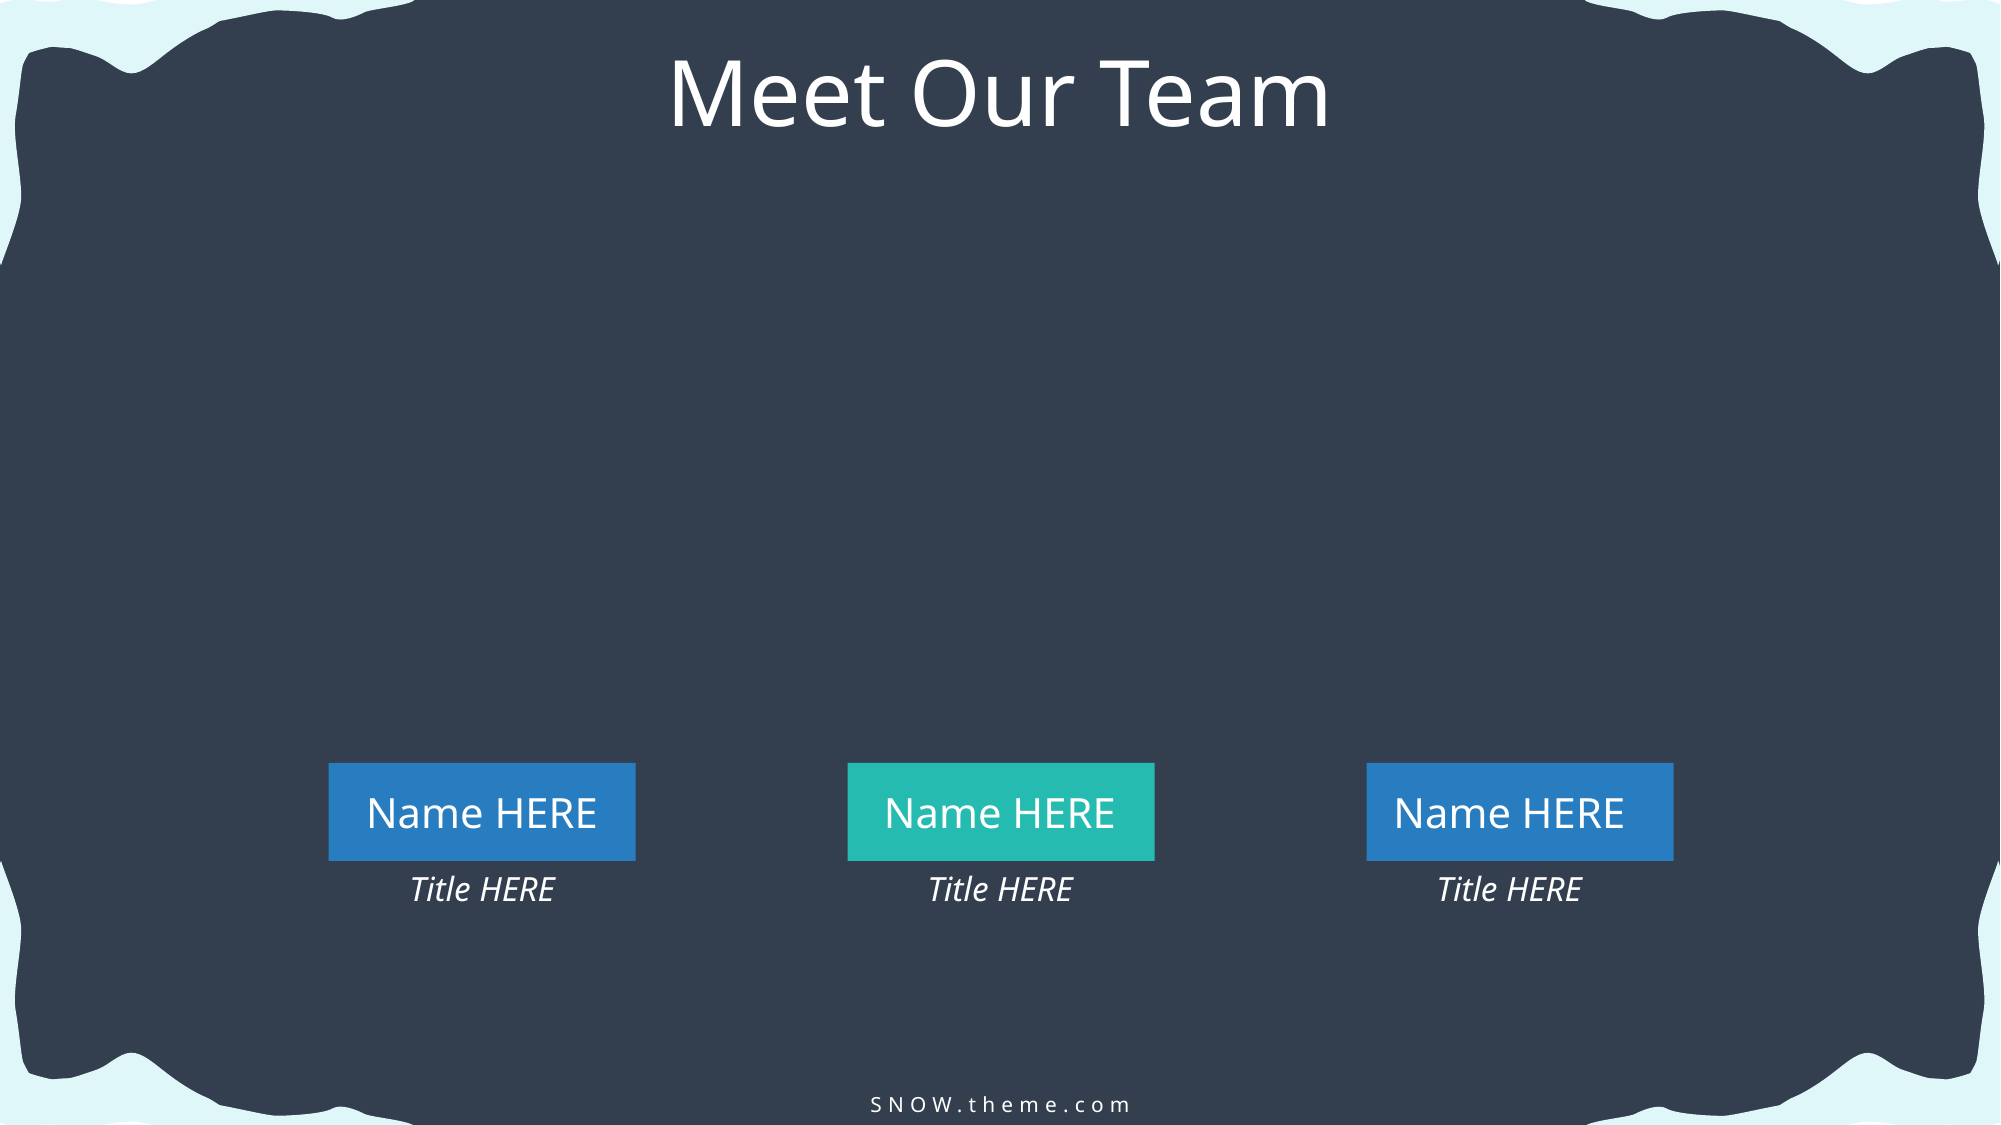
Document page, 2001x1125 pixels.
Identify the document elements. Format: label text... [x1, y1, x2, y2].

text_box [1366, 812, 1675, 862]
text_box Name HERE [1378, 812, 1641, 844]
text_box [328, 812, 637, 862]
picture [791, 314, 1211, 812]
text_box [847, 812, 1156, 862]
text_box Title HERE [1421, 860, 1597, 916]
text_box Name HERE [869, 812, 1131, 844]
text_box Title HERE [912, 860, 1088, 916]
text_box Name HERE [351, 812, 613, 844]
picture [1310, 314, 1730, 812]
text_box Meet Our Team [651, 27, 1349, 153]
text_box Title HERE [394, 860, 570, 916]
picture [272, 314, 692, 812]
